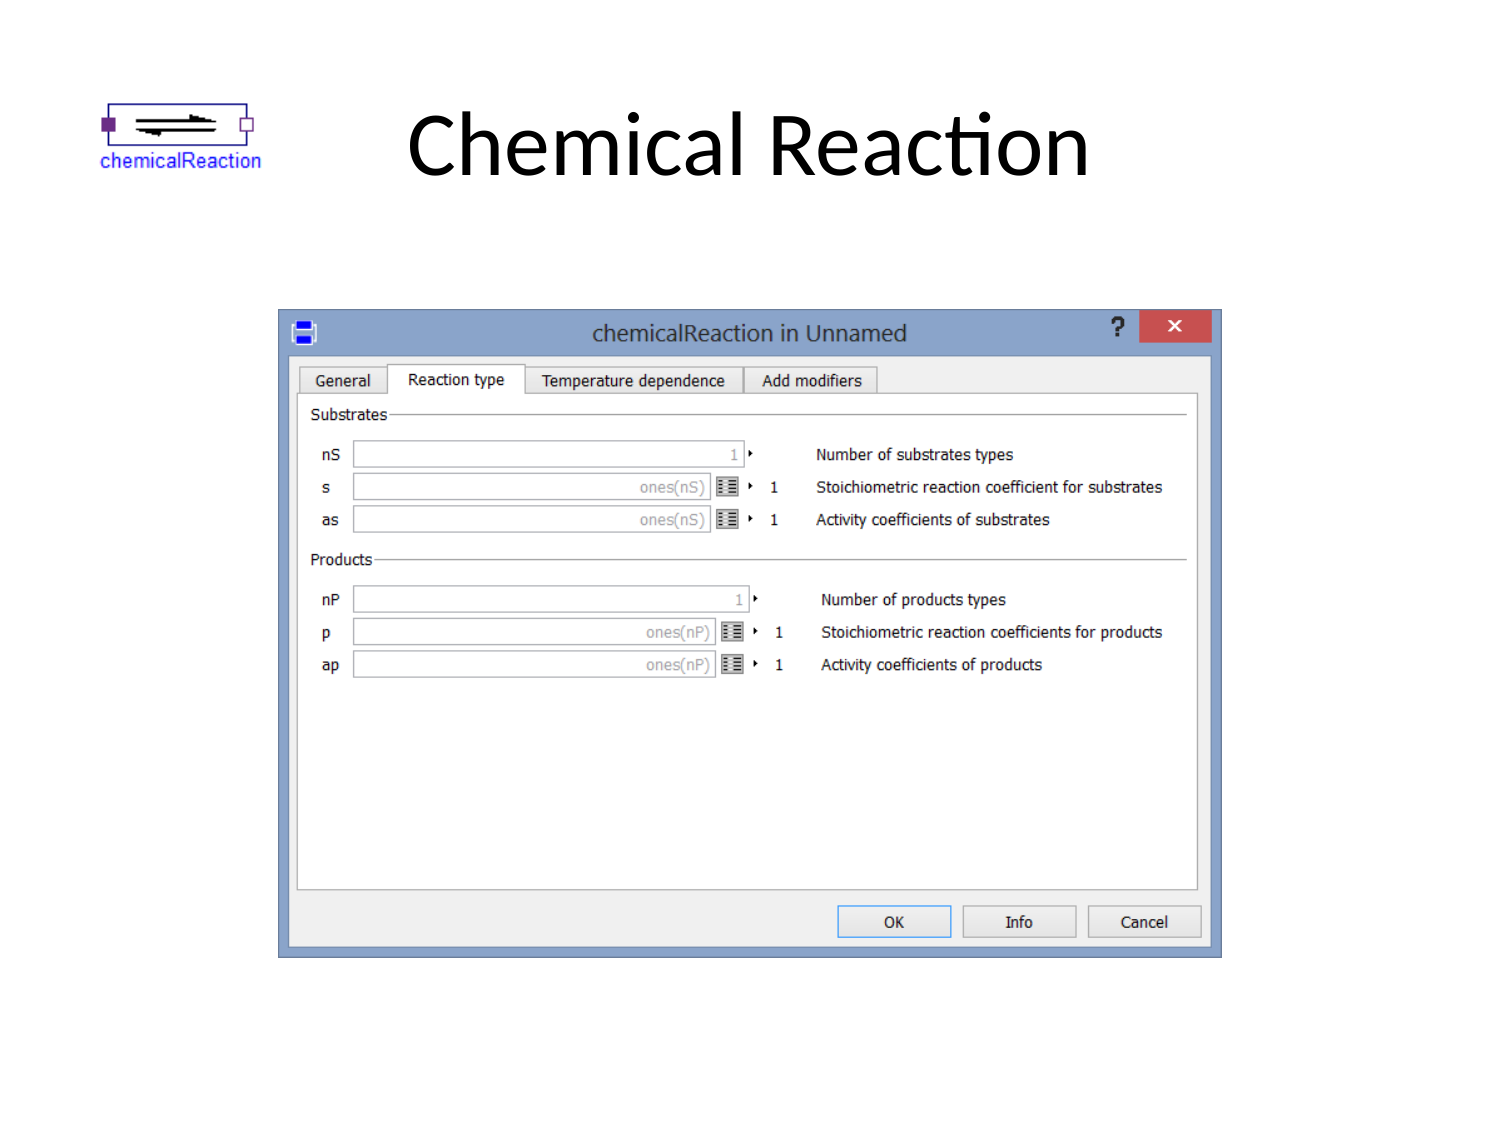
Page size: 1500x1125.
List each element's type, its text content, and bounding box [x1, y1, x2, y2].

title Chemical Reaction [75, 45, 1425, 233]
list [278, 309, 1222, 959]
picture [64, 66, 287, 187]
